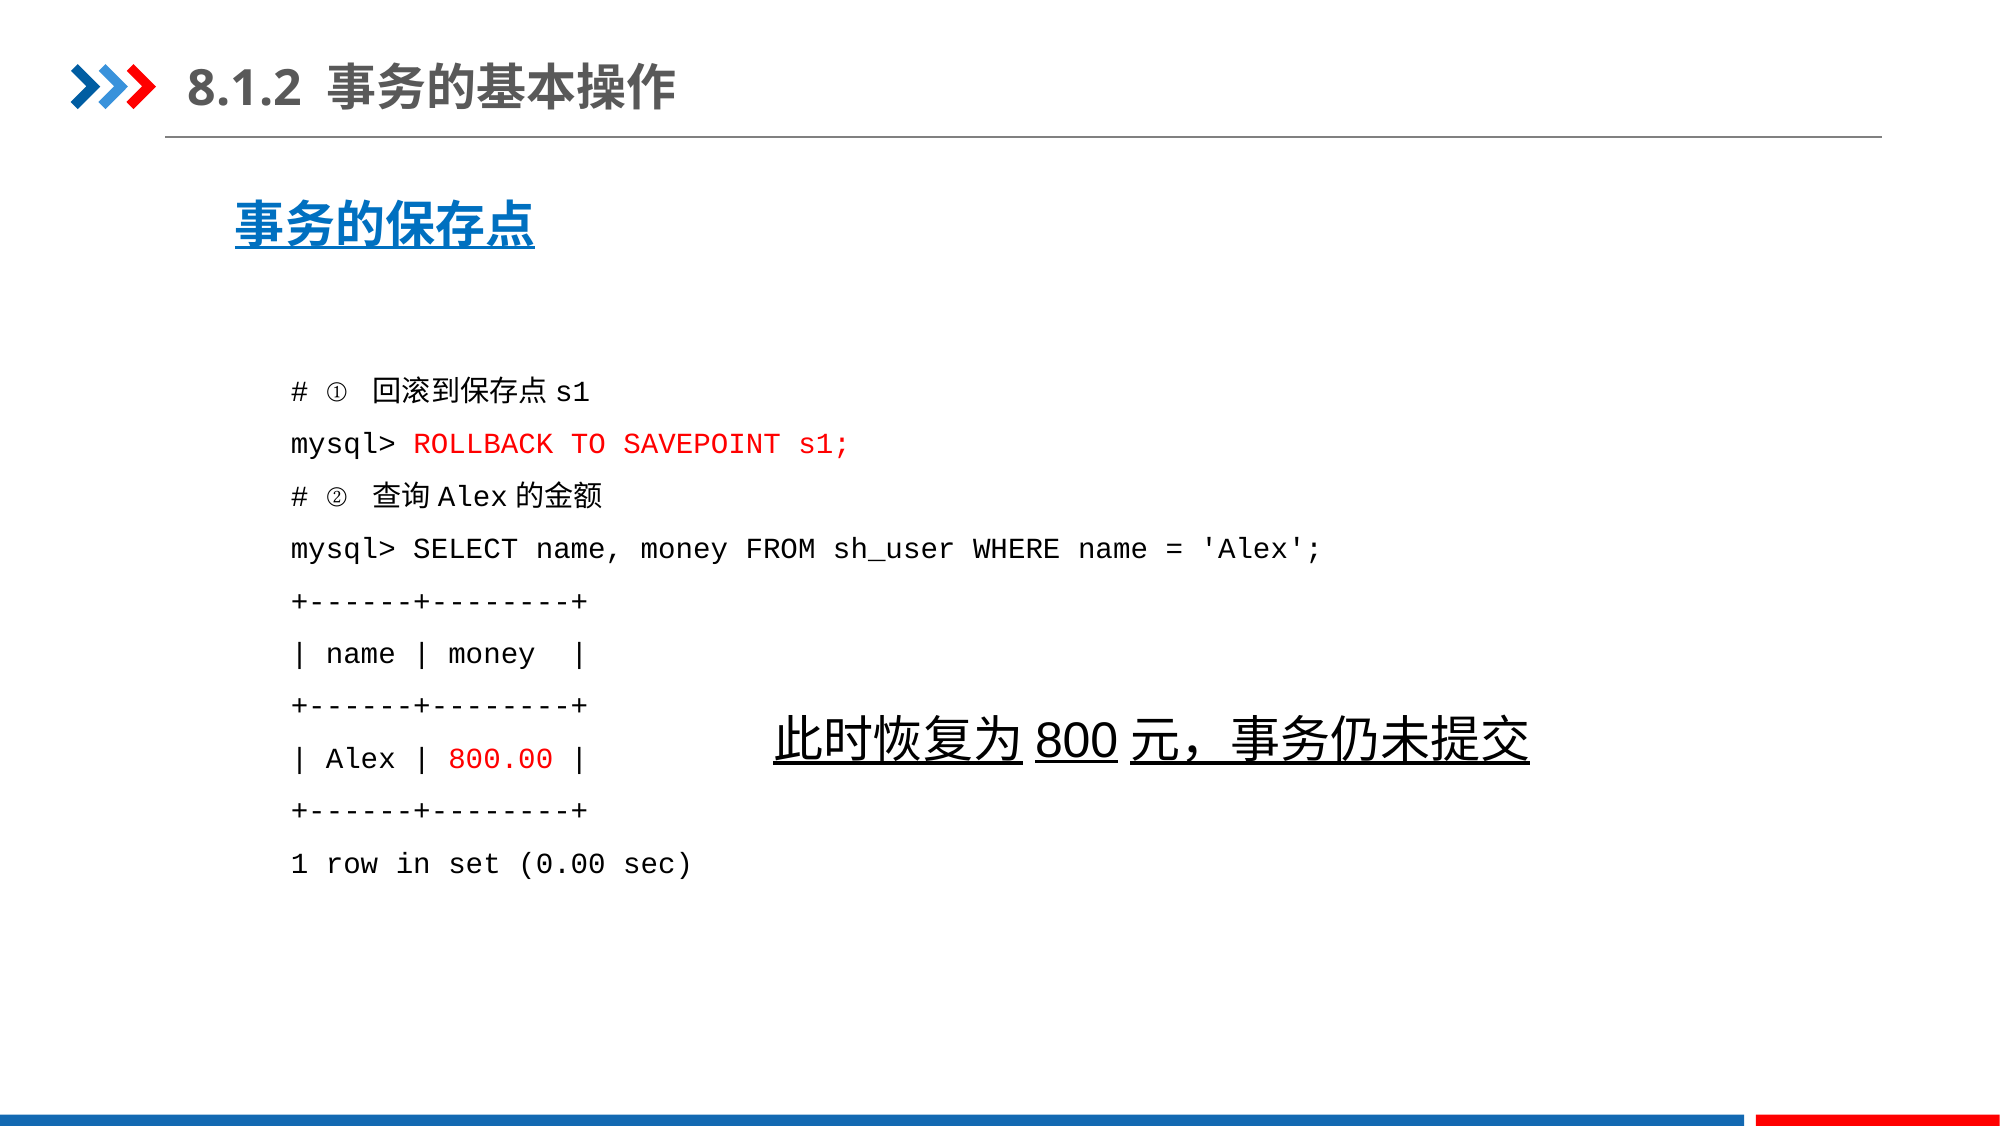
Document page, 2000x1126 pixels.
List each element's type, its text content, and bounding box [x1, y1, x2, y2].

text_box # ① 回滚到保存点s1 mysql> ROLLBACK TO SAVEPOINT s1; # ② 查询Alex的金额 mysql> SELECT name, money FROM sh_user WHERE name = 'Alex'; +------+--------+ | name | money | +------+--------+ | Alex | 800.00 | +------+--------+ 1 row in set (0.00 sec) [238, 347, 1707, 908]
text_box 此时恢复为800元，事务仍未提交 [758, 699, 1566, 763]
text_box 事务的保存点 [220, 184, 816, 260]
text_box 8.1.2 事务的基本操作 [187, 43, 827, 127]
